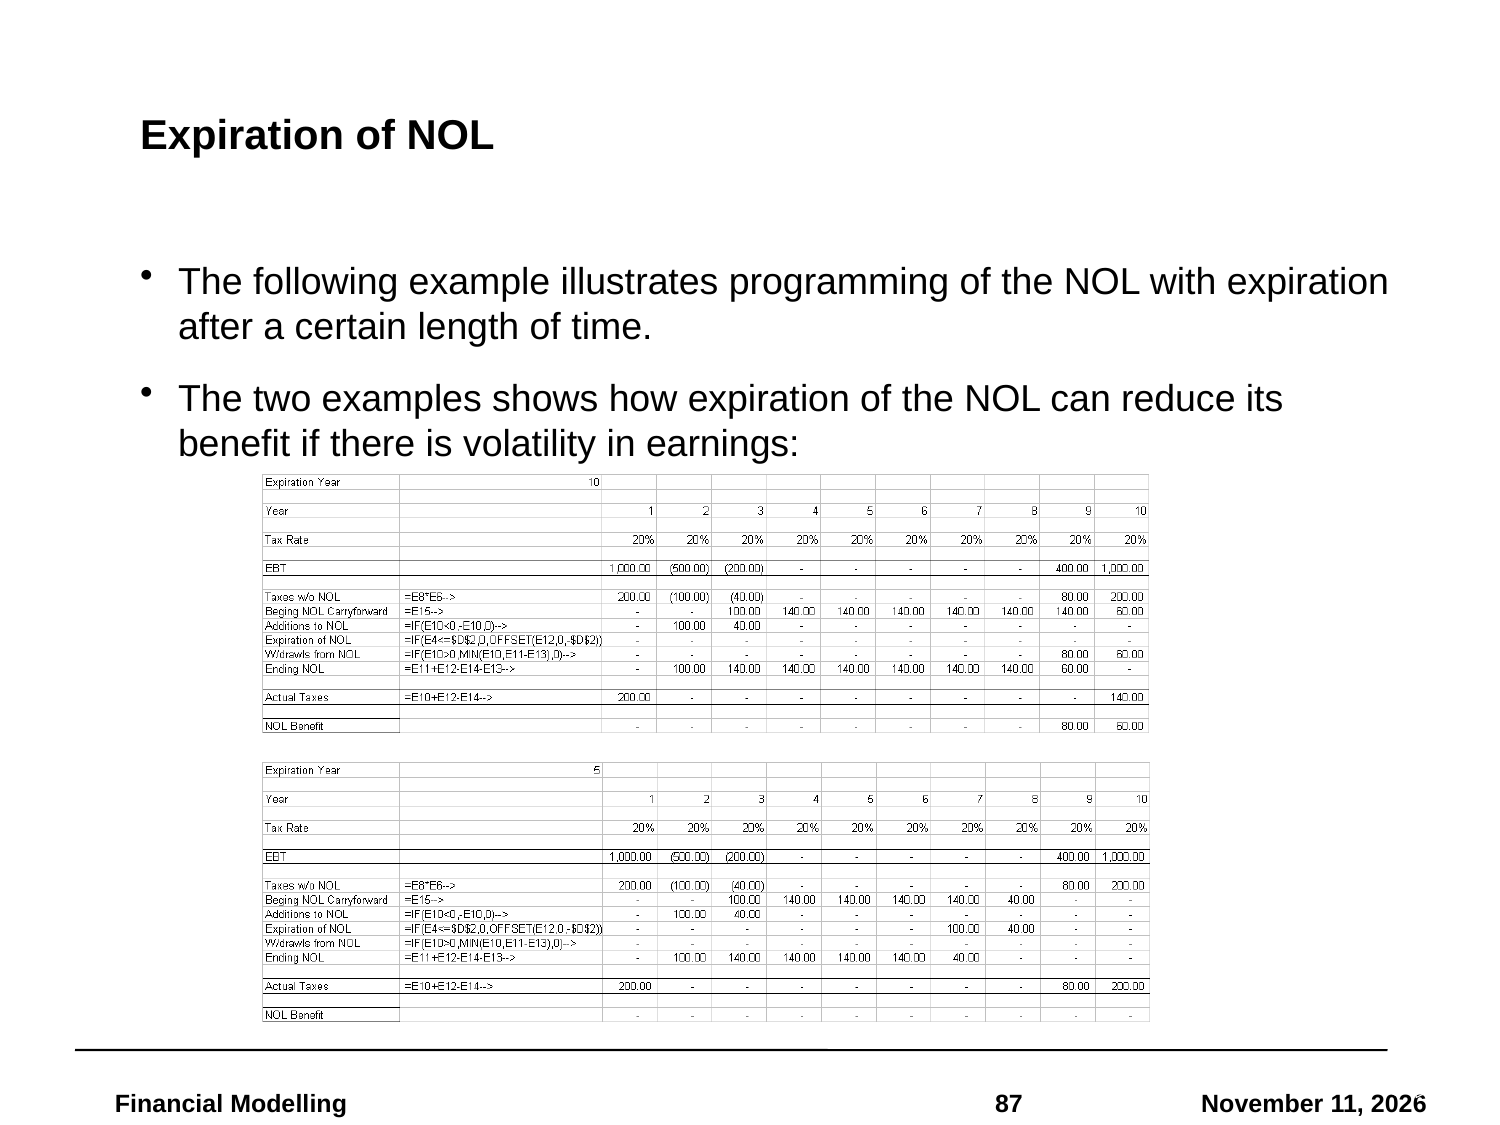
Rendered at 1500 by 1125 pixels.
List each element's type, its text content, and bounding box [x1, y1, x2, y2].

title Expiration of NOL [124, 99, 1413, 226]
picture [262, 474, 1149, 734]
list The following example illustrates programming of the NOL with expiration after a certain length of time. The two examples shows how expiration of the NOL can reduce its benefit if there is volatility in earnings: [124, 249, 1413, 1001]
picture [262, 762, 1151, 1022]
